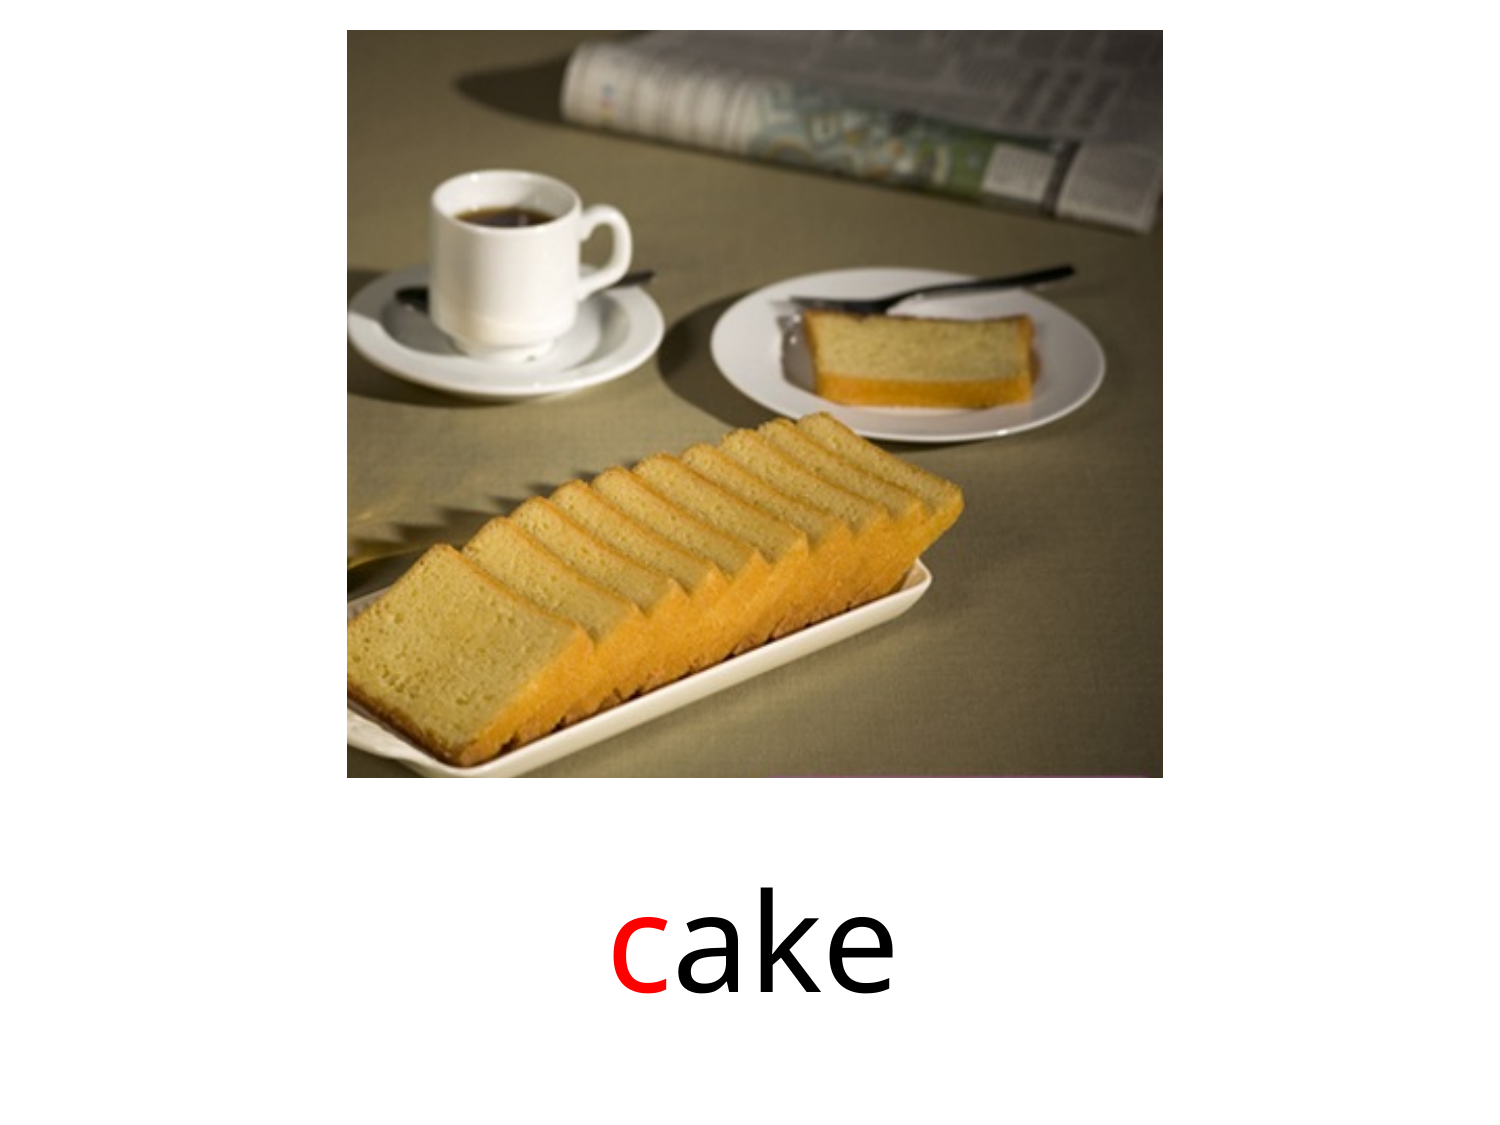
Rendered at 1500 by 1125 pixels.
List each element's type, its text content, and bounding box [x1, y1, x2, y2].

text_box cake [591, 847, 916, 1027]
picture [346, 29, 1164, 779]
